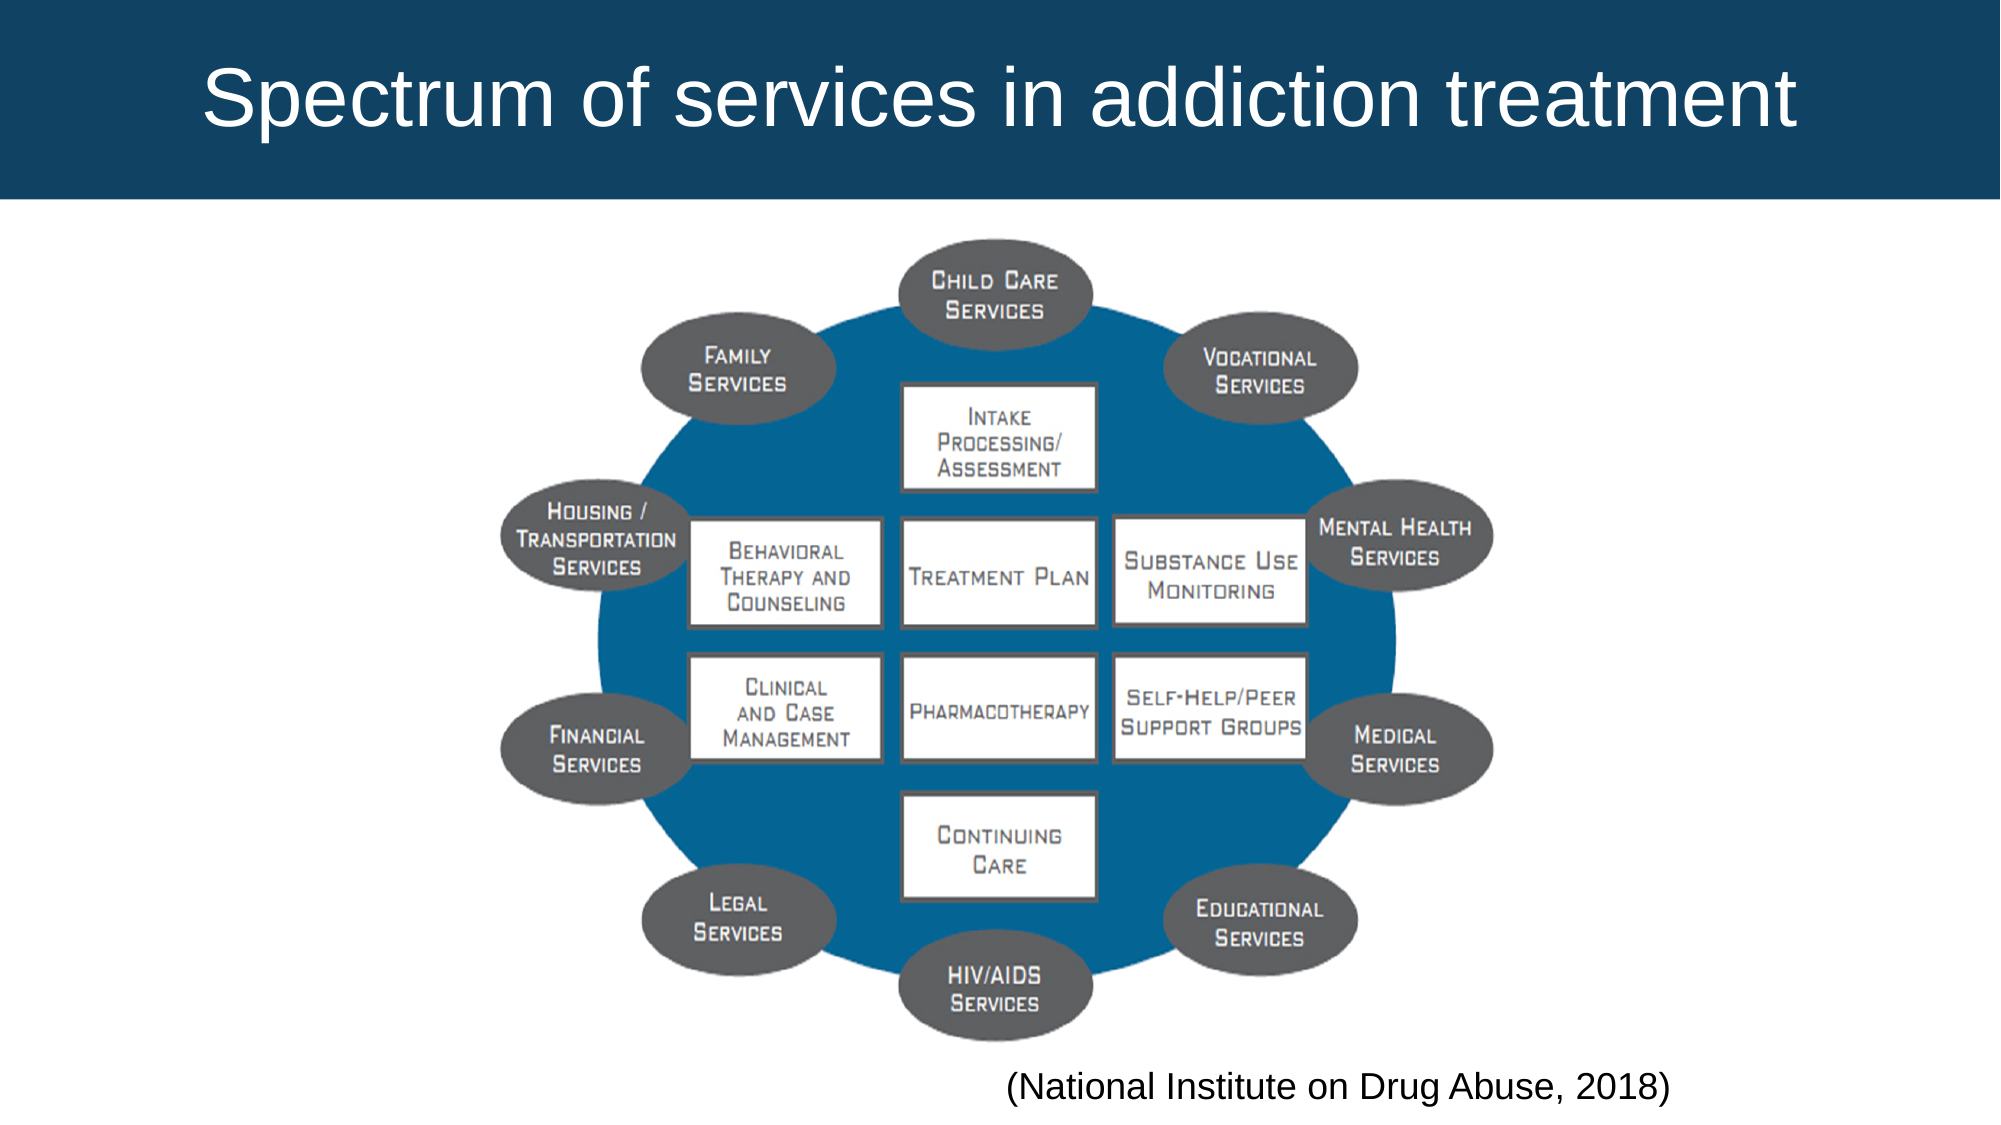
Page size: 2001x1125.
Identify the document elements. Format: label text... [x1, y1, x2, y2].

text_box (National Institute on Drug Abuse, 2018) [991, 1054, 1971, 1115]
picture [481, 233, 1522, 1044]
text_box Spectrum of services in addiction treatment [0, 0, 2000, 200]
